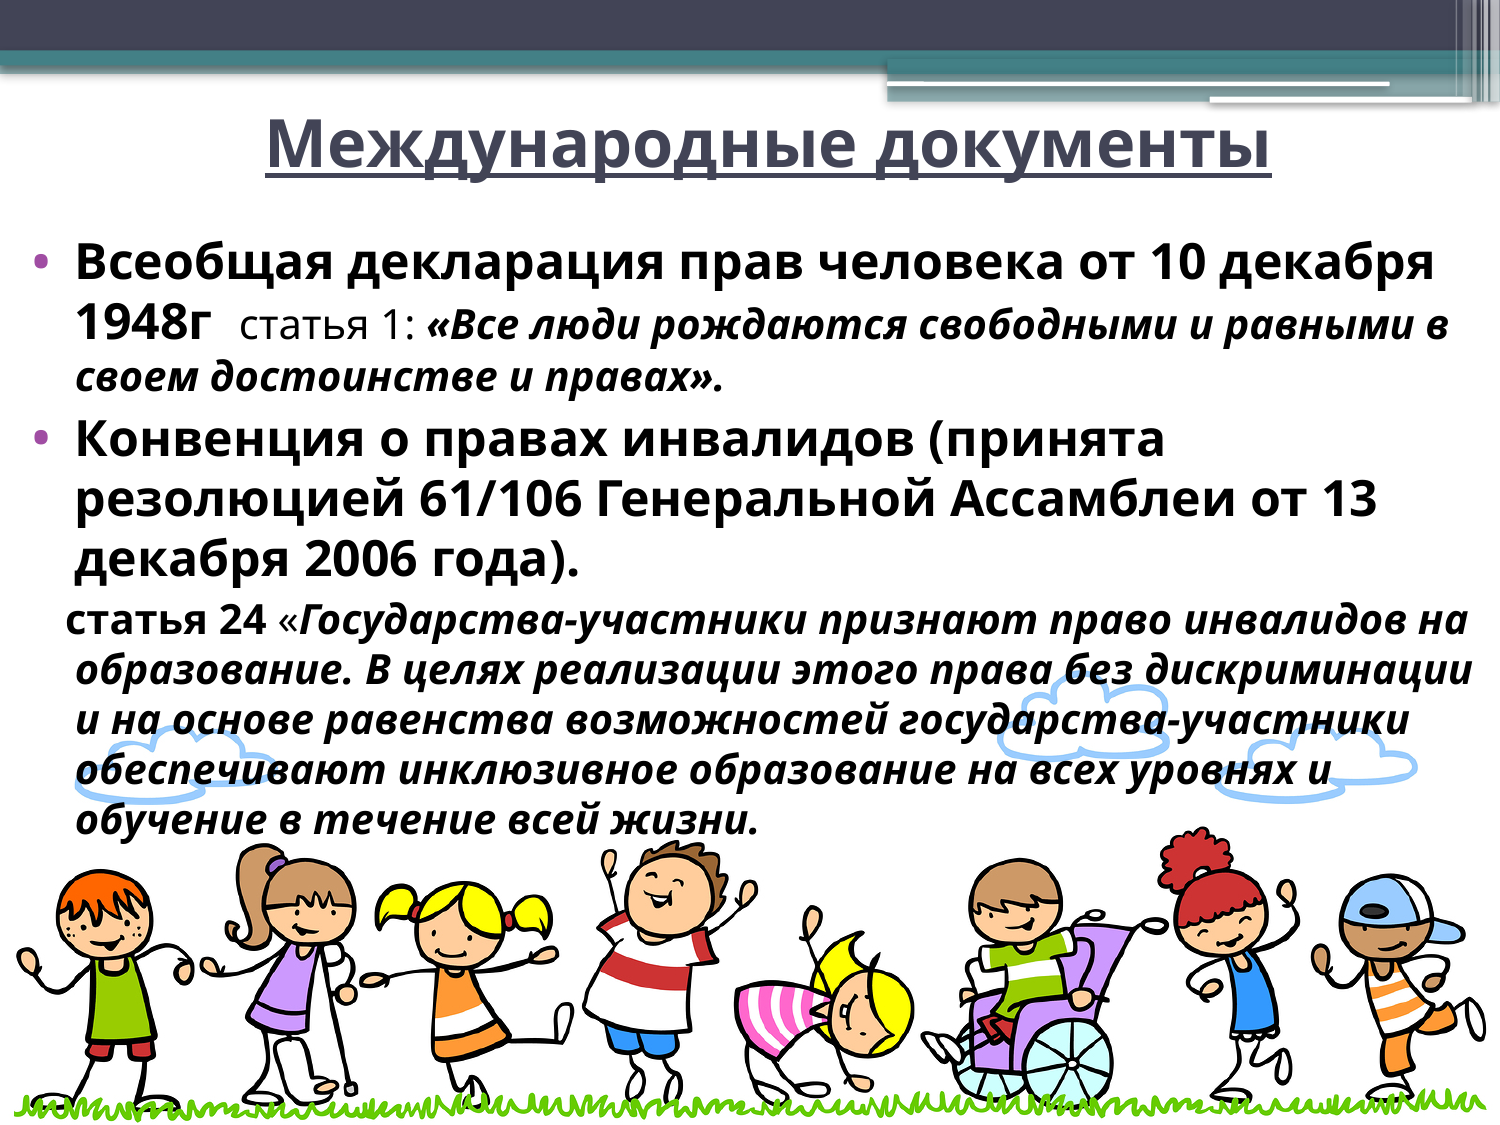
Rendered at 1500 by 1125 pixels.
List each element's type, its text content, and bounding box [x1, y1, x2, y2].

list Всеобщая декларация прав человека от 10 декабря 1948г статья 1: «Все люди рождаются свободными и равными в своем достоинстве и правах». Конвенция о правах инвалидов (принята резолюцией 61/106 Генеральной Ассамблеи от 13 декабря 2006 года). статья 24 «Государства-участники признают право инвалидов на образование. В целях реализации этого права без дискриминации и на основе равенства возможностей государства-участники обеспечивают инклюзивное образование на всех уровнях и обучение в течение всей жизни. [0, 222, 1500, 666]
picture [0, 667, 1500, 1125]
title Международные документы [93, 93, 1444, 222]
